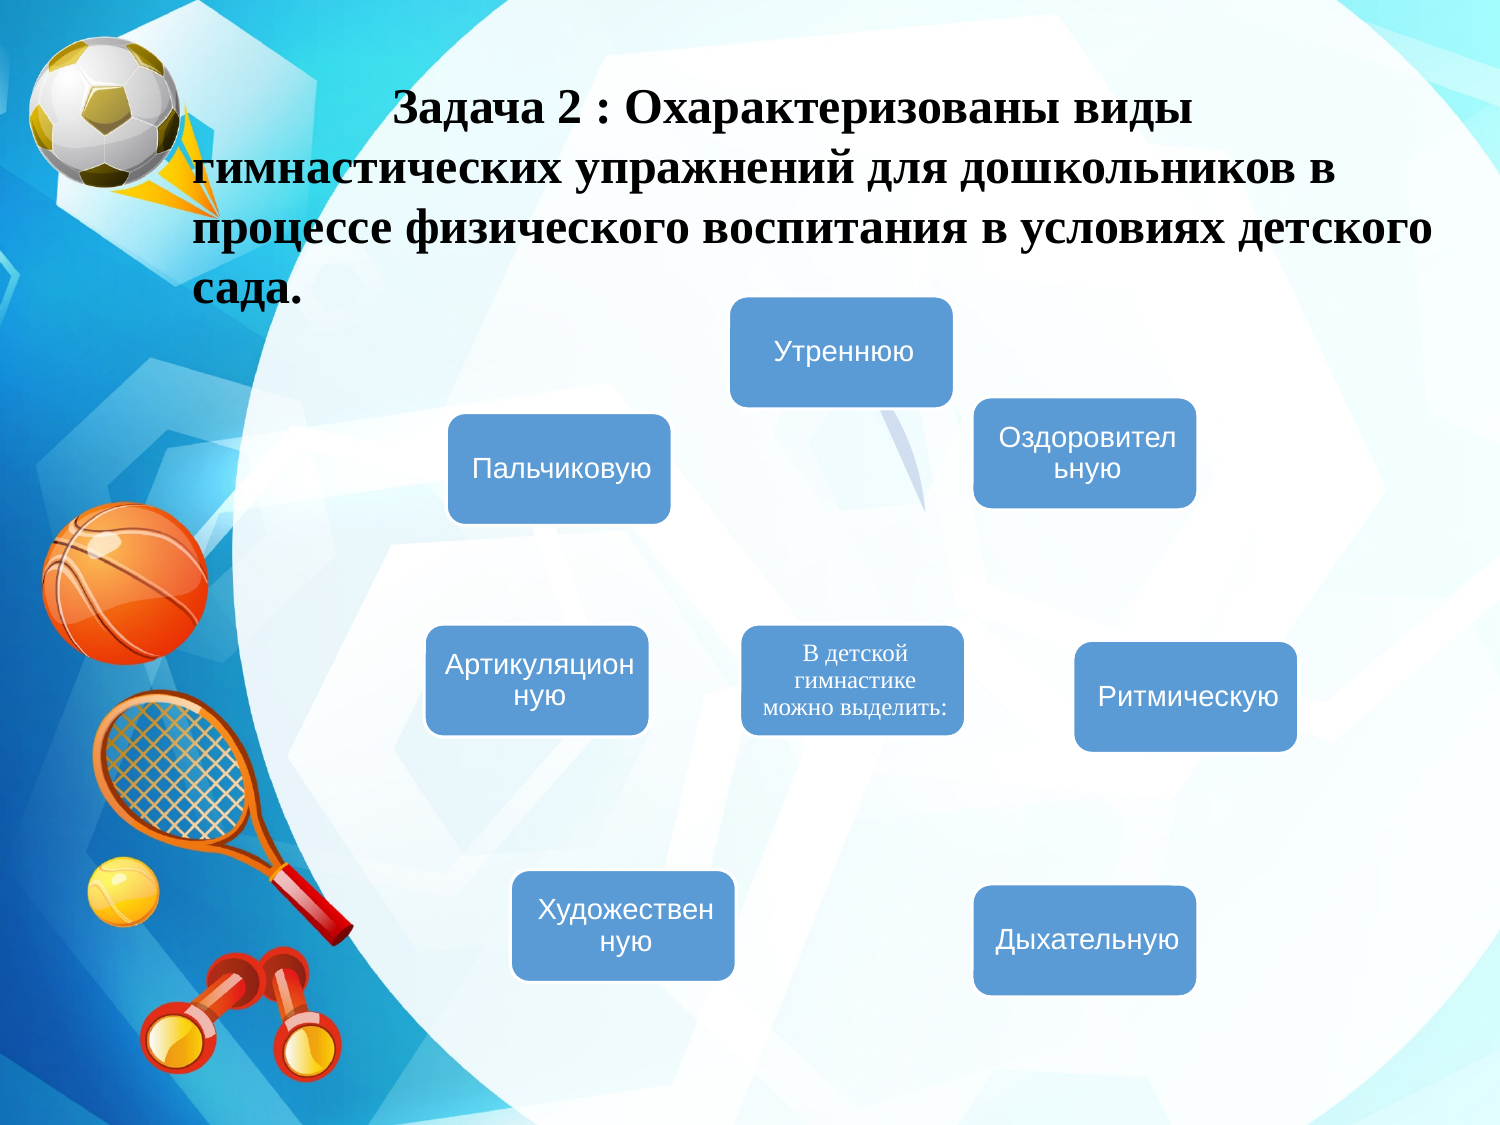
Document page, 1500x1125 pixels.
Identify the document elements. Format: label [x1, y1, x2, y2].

picture [0, 0, 1500, 1125]
text_box [309, 295, 1374, 1099]
